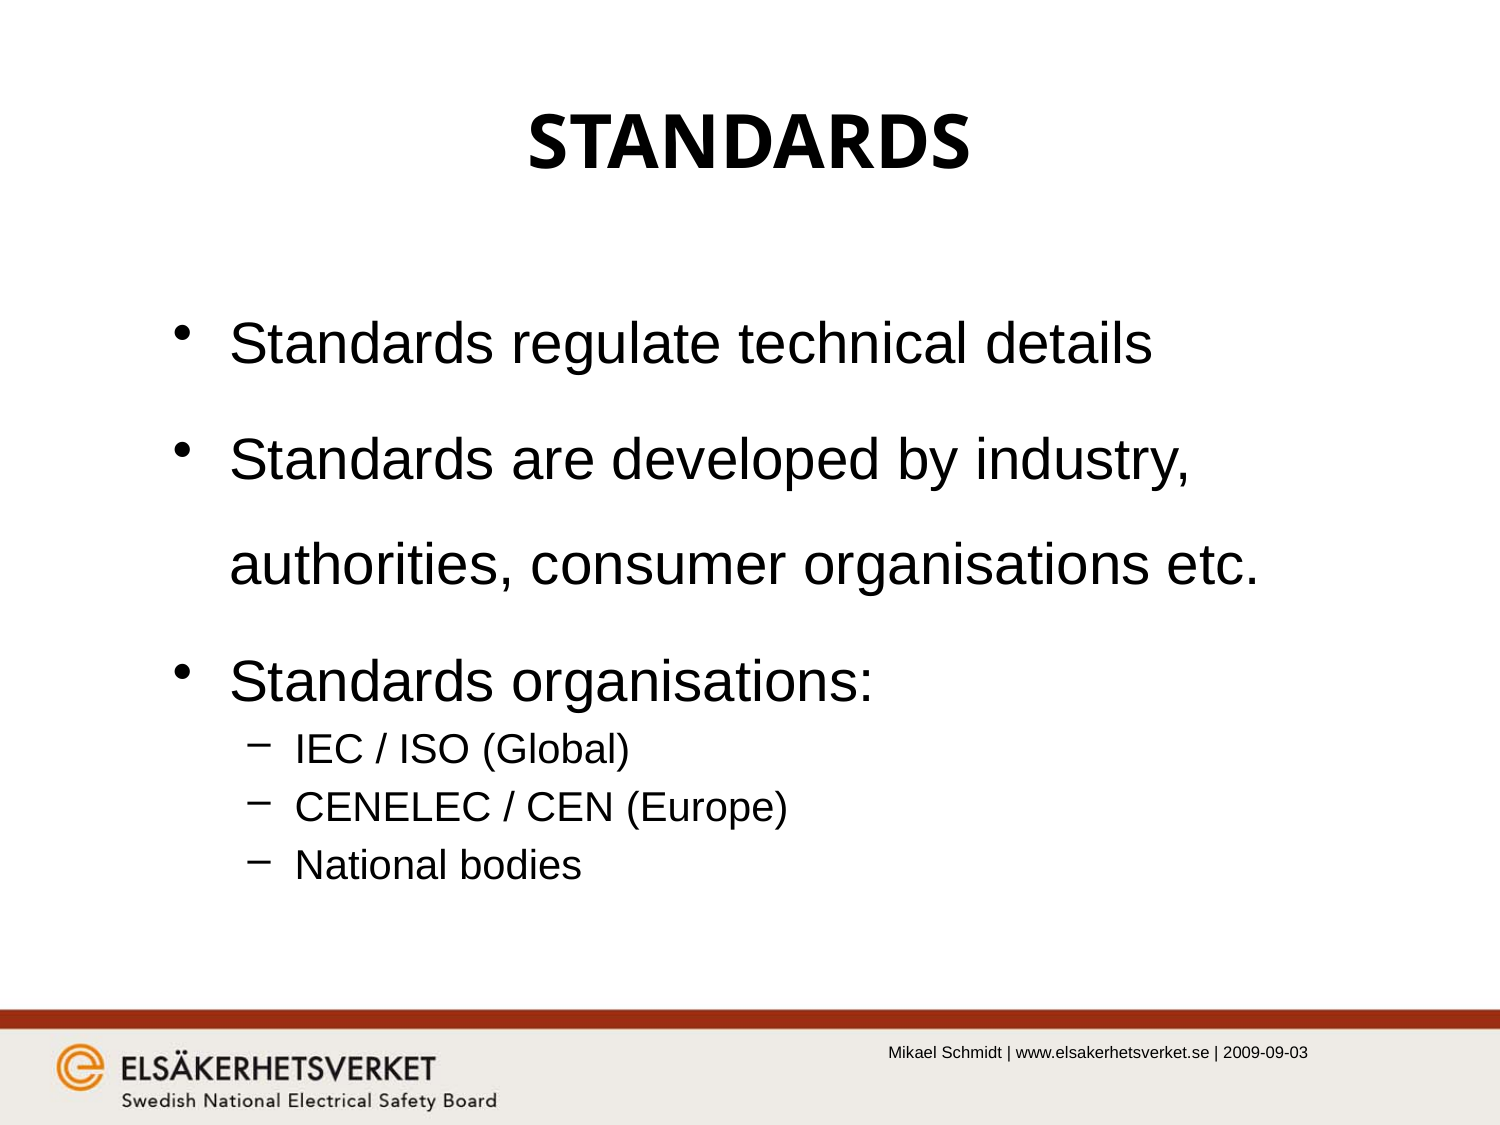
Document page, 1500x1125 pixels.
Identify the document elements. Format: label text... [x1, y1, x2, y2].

title STANDARDS [74, 44, 1426, 233]
picture [0, 0, 1500, 1125]
footer Mikael Schmidt | www.elsakerhetsverket.se | 2009-09-03 [738, 1034, 1460, 1103]
list Standards regulate technical details Standards are developed by industry, authorities, consumer organisations etc. Standards organisations: IEC / ISO (Global) CENELEC / CEN (Europe) National bodies [157, 262, 1460, 1006]
